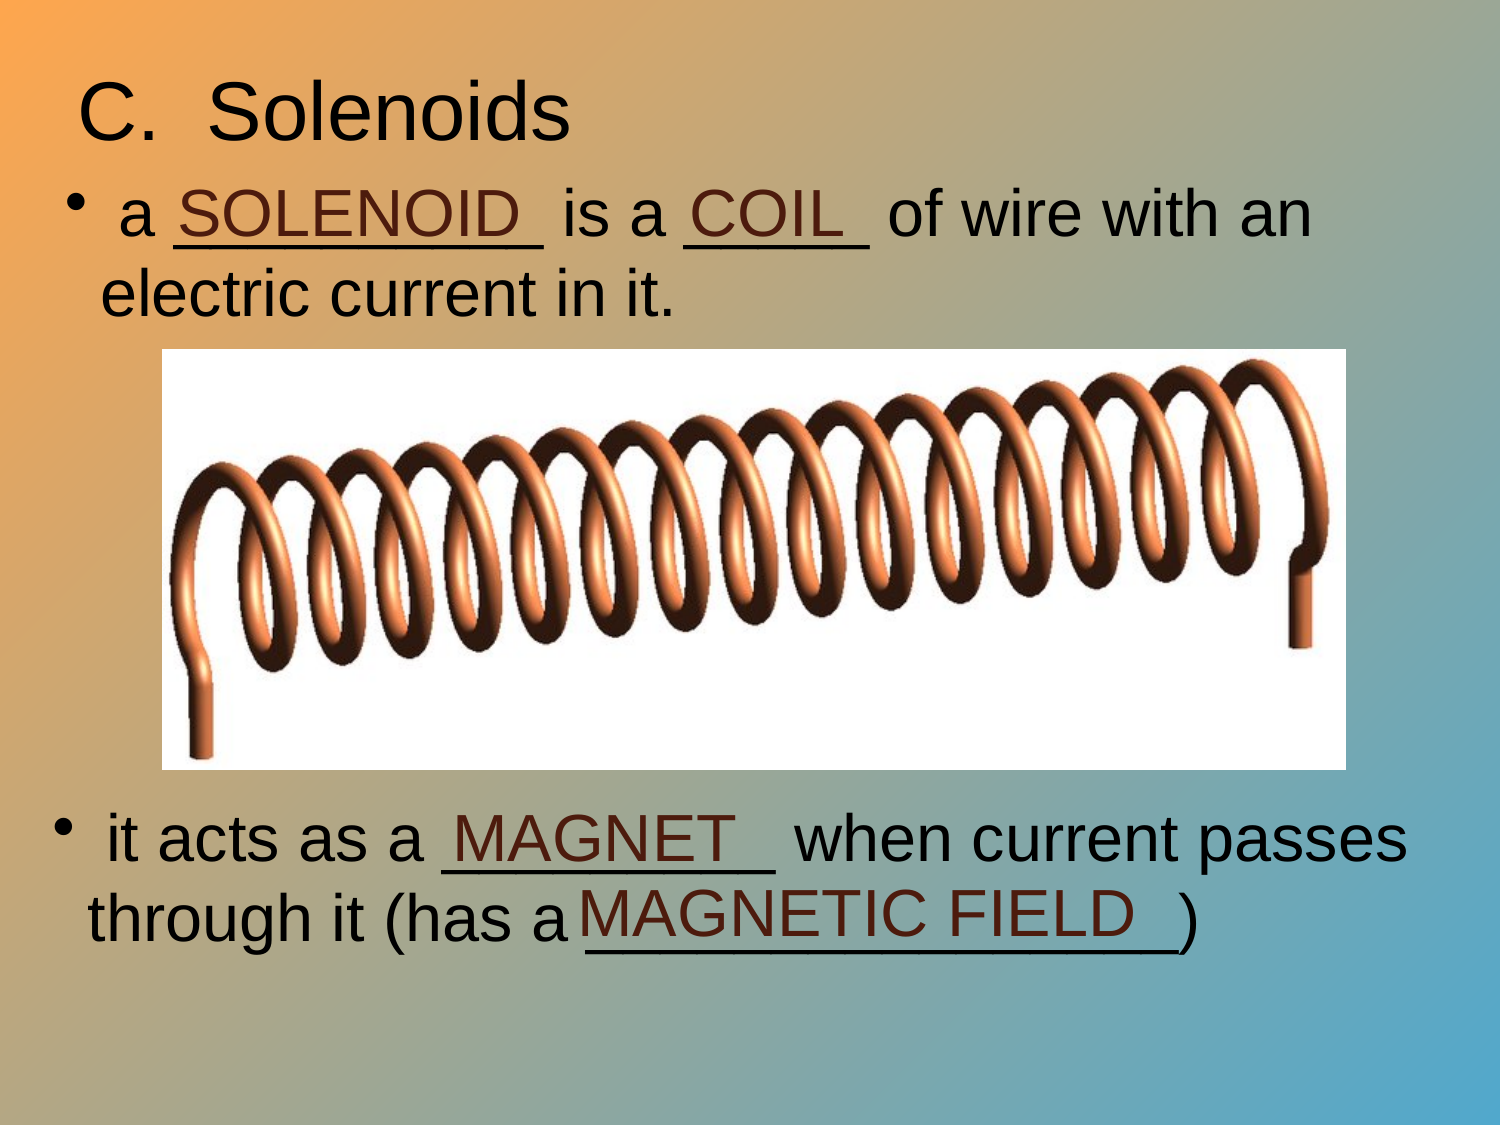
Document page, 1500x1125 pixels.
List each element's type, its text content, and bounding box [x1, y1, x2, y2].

text_box SOLENOID [162, 162, 650, 258]
text_box Solenoids [62, 49, 1413, 162]
text_box MAGNET [437, 787, 800, 883]
picture [162, 349, 1347, 771]
text_box MAGNETIC FIELD [562, 862, 1163, 958]
text_box COIL [675, 162, 1163, 258]
text_box it acts as a _________ when current passes through it (has a ________________) [37, 787, 1450, 963]
text_box a __________ is a _____ of wire with an electric current in it. [50, 162, 1450, 338]
